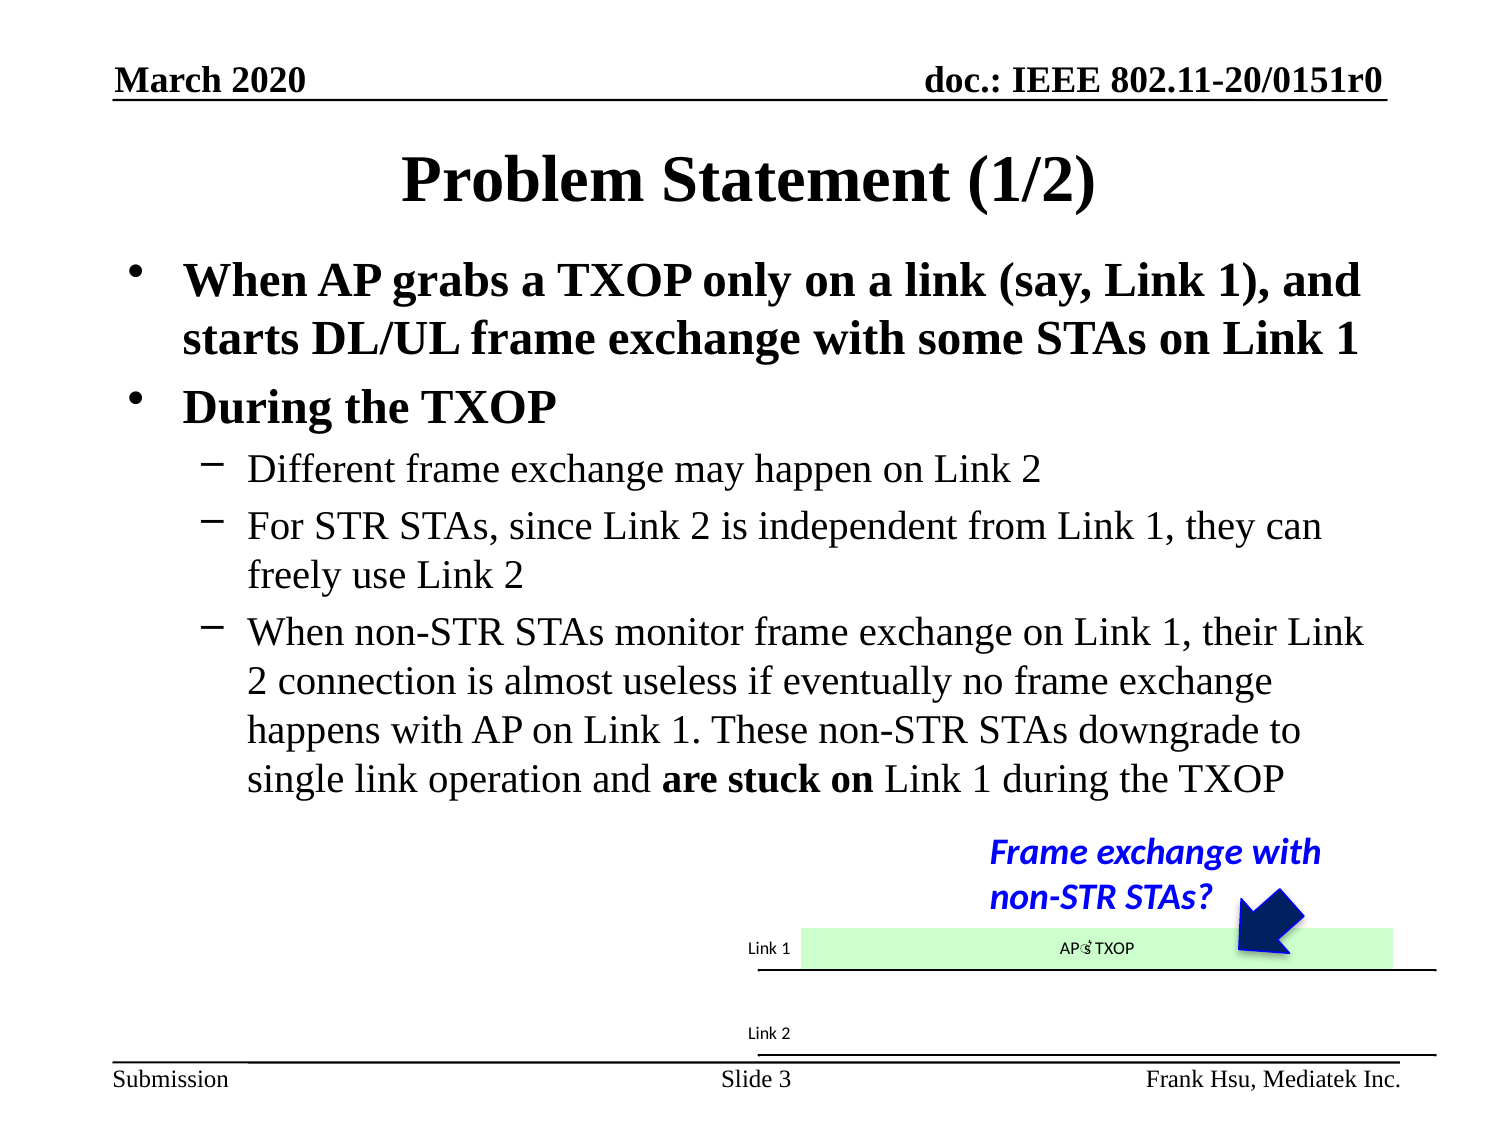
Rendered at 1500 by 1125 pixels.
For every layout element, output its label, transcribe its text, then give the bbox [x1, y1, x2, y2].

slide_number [114, 54, 309, 101]
footer Frank Hsu, Mediatek Inc. [1128, 1065, 1402, 1093]
text_box Frame exchange with non-STR STAs? [975, 819, 1342, 924]
slide_number Slide 3 [712, 1061, 800, 1093]
list When AP grabs a TXOP only on a link (say, Link 1), and starts DL/UL frame exchange with some STAs on Link 1 During the TXOP Different frame exchange may happen on Link 2 For STR STAs, since Link 2 is independent from Link 1, they can freely use Link 2 When non-STR STAs monitor frame exchange on Link 1, their Link 2 connection is almost useless if eventually no frame exchange happens with AP on Link 1. These non-STR STAs downgrade to single link operation and are stuck on Link 1 during the TXOP [112, 239, 1388, 913]
title Problem Statement (1/2) [112, 112, 1388, 238]
picture [737, 925, 1438, 1058]
